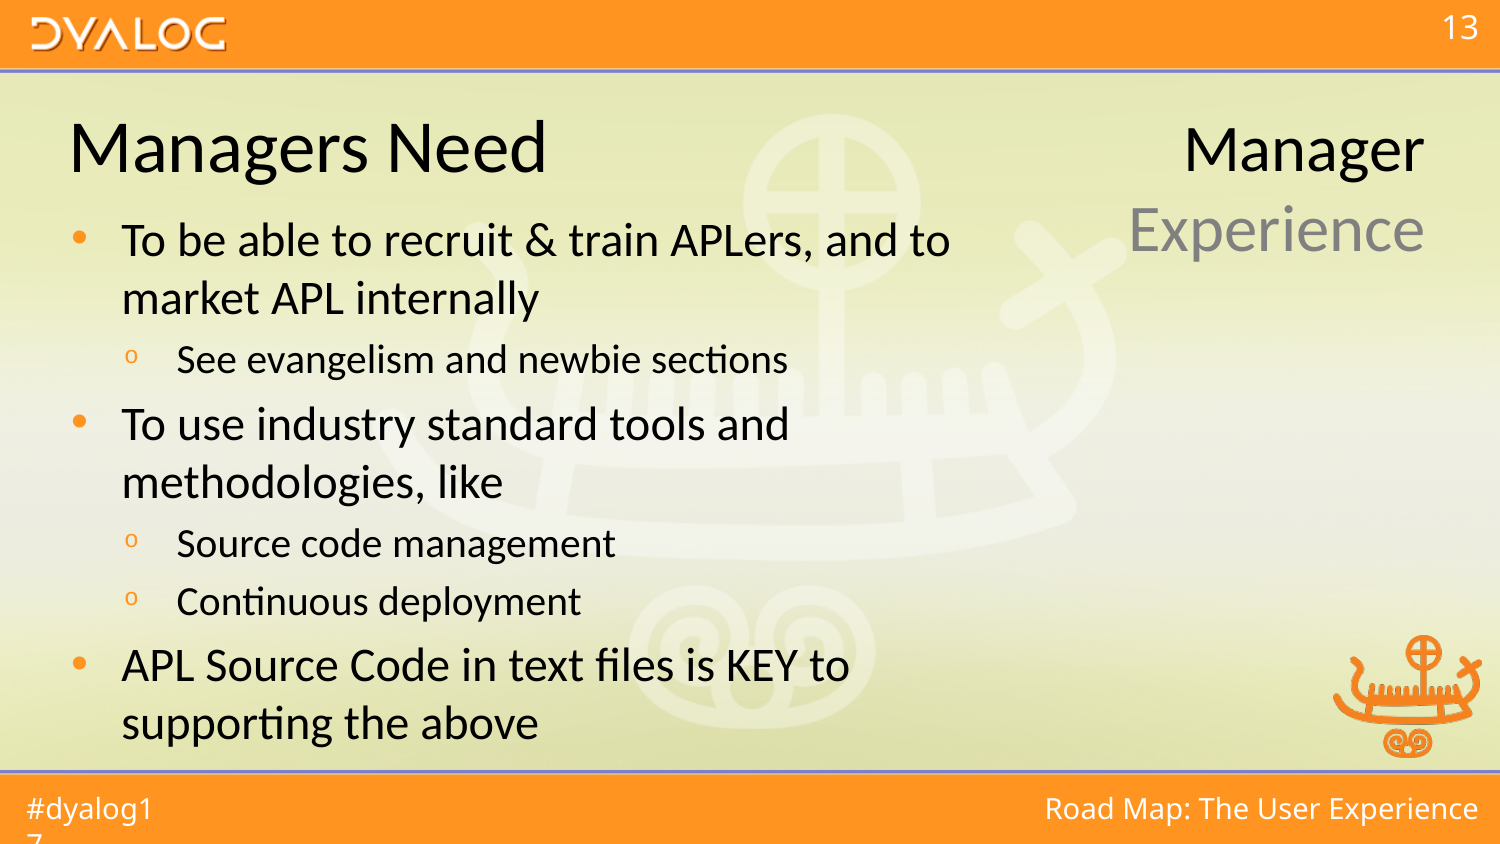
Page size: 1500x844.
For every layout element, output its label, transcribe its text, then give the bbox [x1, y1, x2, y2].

picture [0, 0, 1500, 844]
text_box Manager Experience [1113, 96, 1441, 272]
list To be able to recruit & train APLers, and to market APL internally See evangelism and newbie sections To use industry standard tools and methodologies, like Source code management Continuous deployment APL Source Code in text files is KEY to supporting the above [56, 200, 1069, 758]
title Managers Need [53, 94, 1090, 192]
